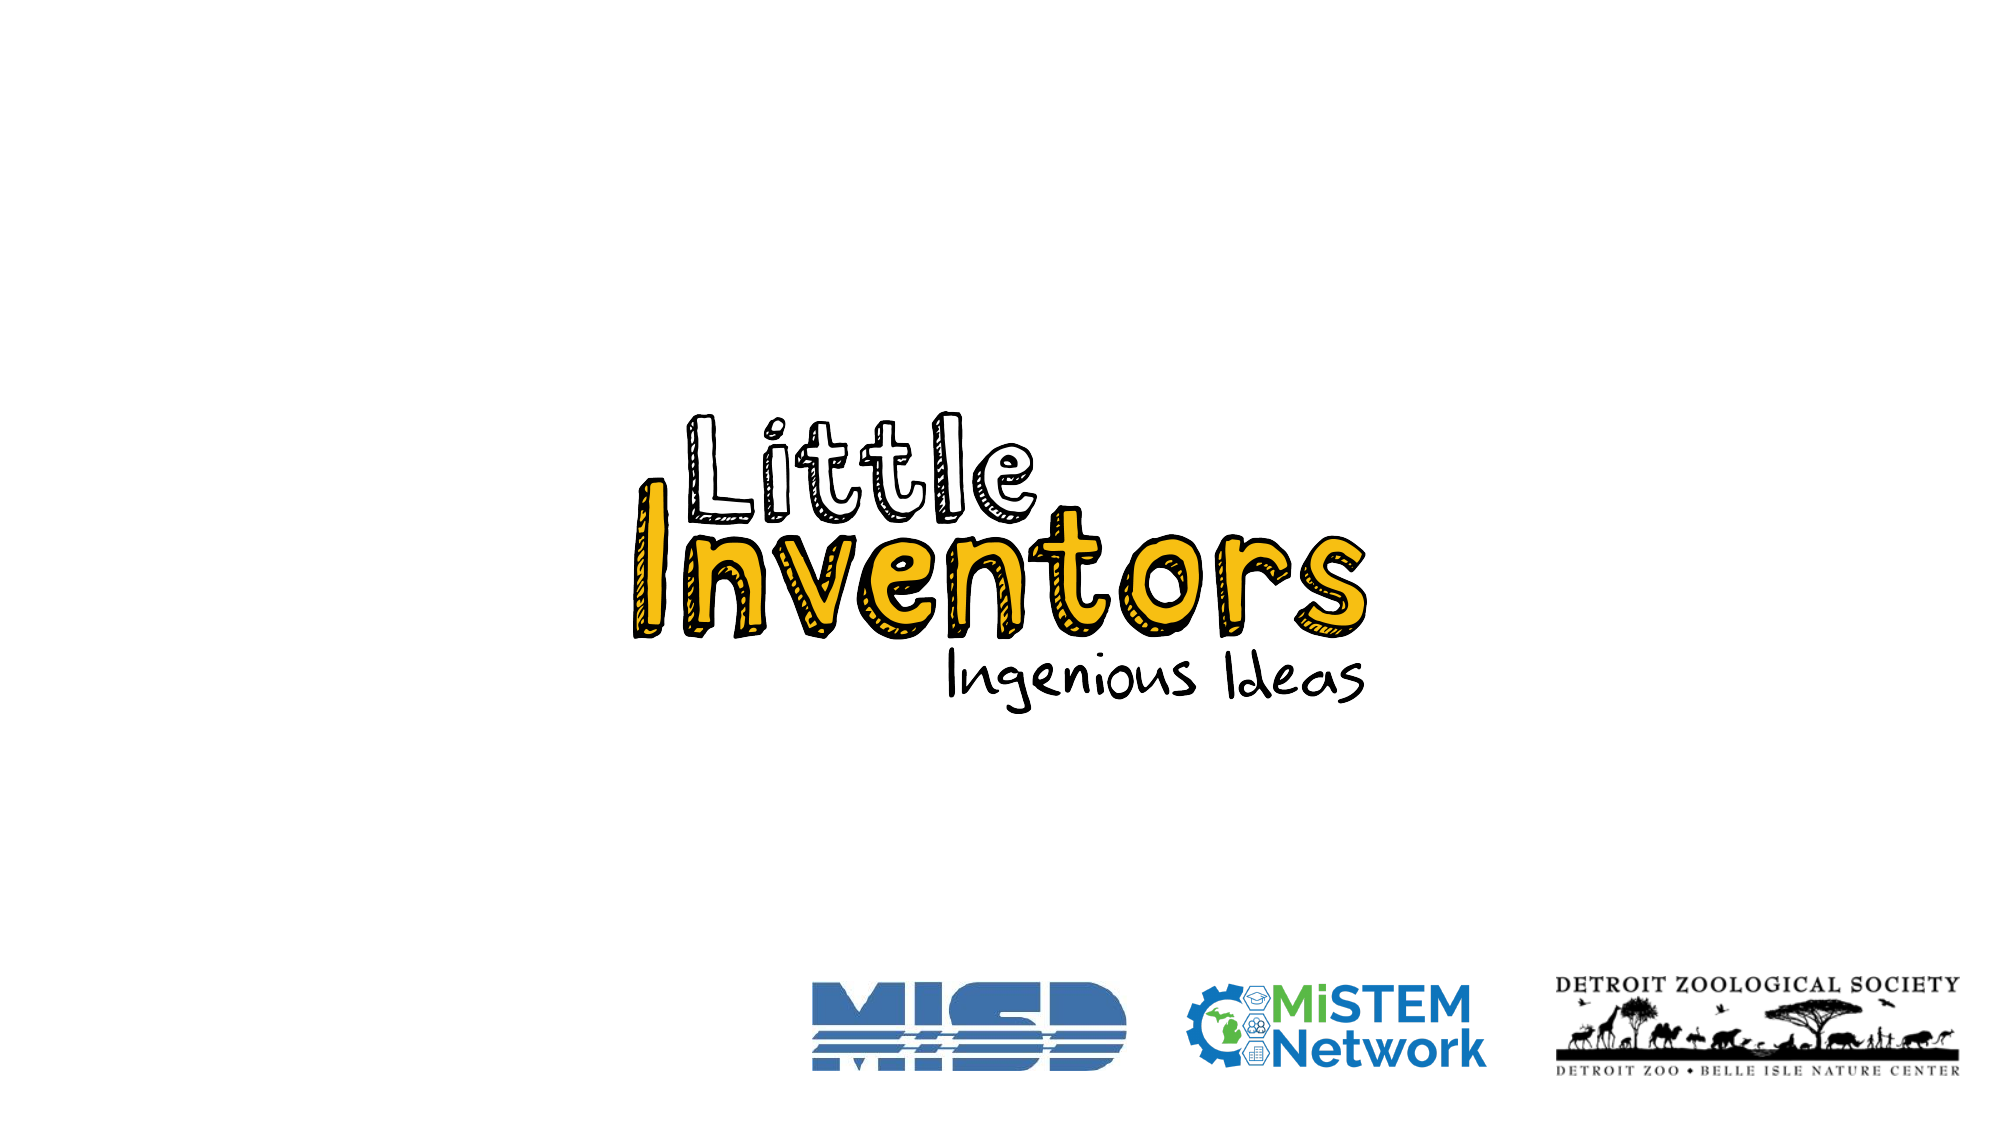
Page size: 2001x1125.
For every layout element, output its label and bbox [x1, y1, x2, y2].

picture [1148, 946, 1525, 1106]
picture [1556, 976, 1961, 1076]
picture [633, 411, 1367, 714]
picture [812, 981, 1127, 1071]
